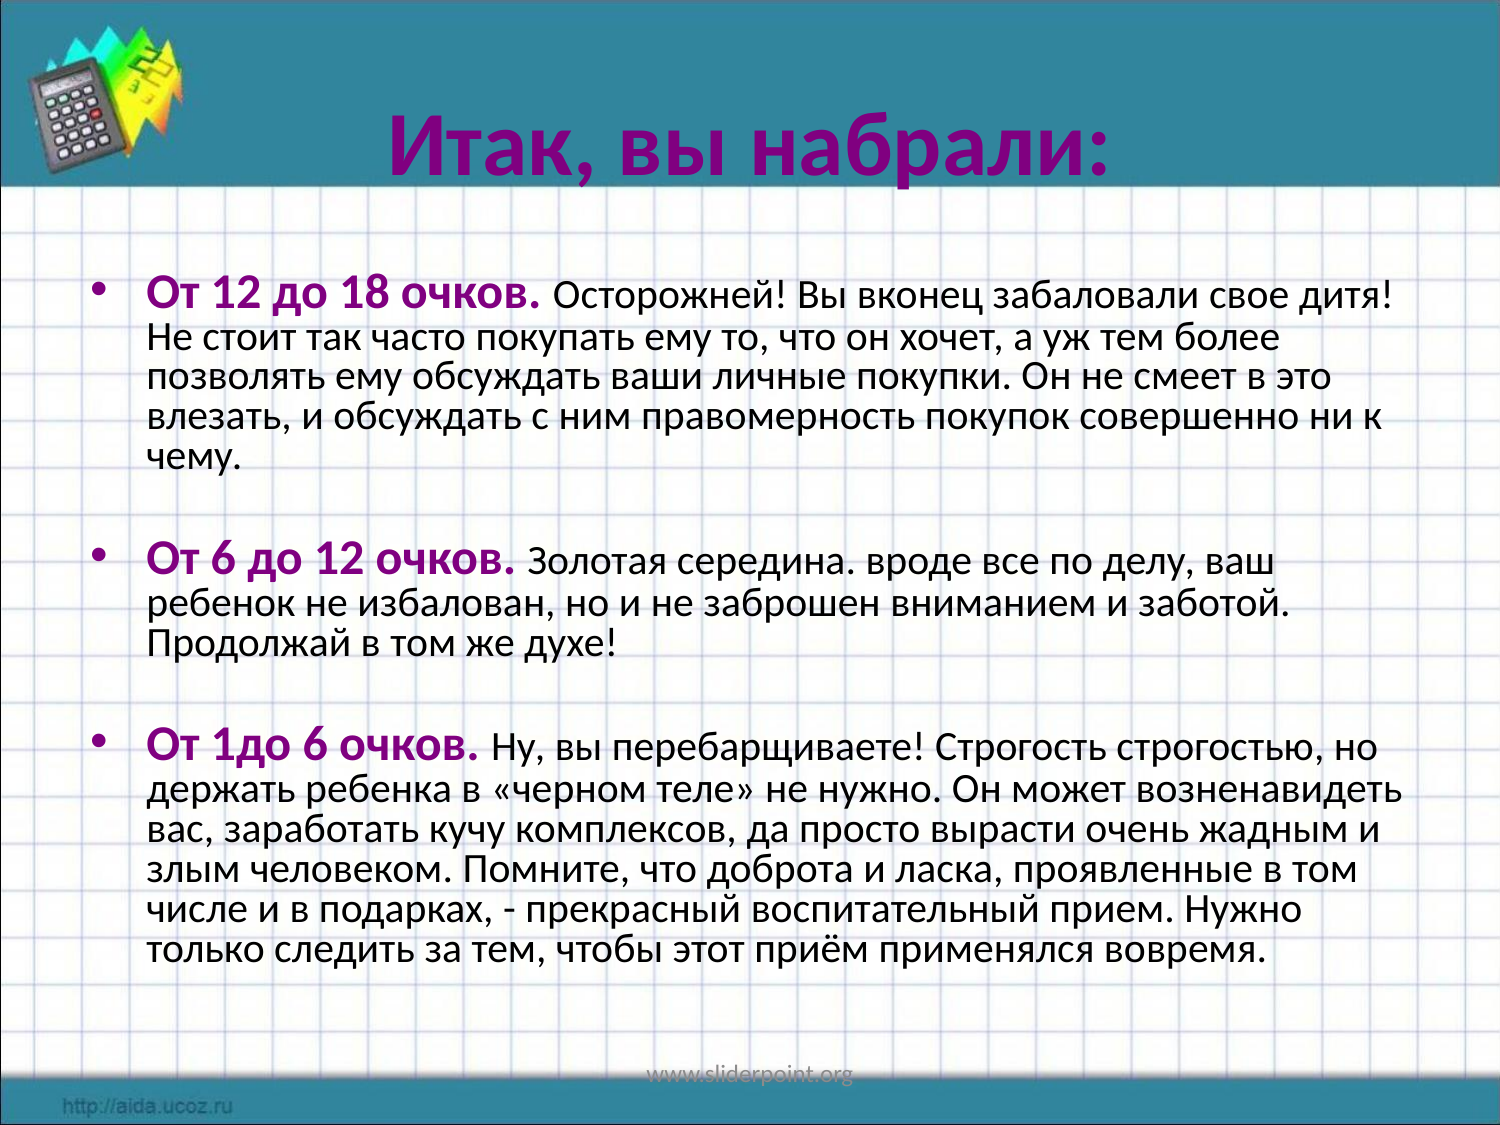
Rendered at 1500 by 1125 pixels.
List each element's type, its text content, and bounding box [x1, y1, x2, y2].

title Итак, вы набрали: [74, 44, 1426, 233]
footer www.sliderpoint.org [512, 1042, 988, 1103]
picture [0, 0, 1500, 1125]
list От 12 до 18 очков. Осторожней! Вы вконец забаловали свое дитя! Не стоит так часто покупать ему то, что он хочет, а уж тем более позволять ему обсуждать ваши личные покупки. Он не смеет в это влезать, и обсуждать с ним правомерность покупок совершенно ни к чему. От 6 до 12 очков. Золотая середина. вроде все по делу, ваш ребенок не избалован, но и не заброшен вниманием и заботой. Продолжай в том же духе! От 1до 6 очков. Ну, вы перебарщиваете! Строгость строгостью, но держать ребенка в «черном теле» не нужно. Он может возненавидеть вас, заработать кучу комплексов, да просто вырасти очень жадным и злым человеком. Помните, что доброта и ласка, проявленные в том числе и в подарках, - прекрасный воспитательный прием. Нужно только следить за тем, чтобы этот приём применялся вовремя. [74, 262, 1426, 1006]
